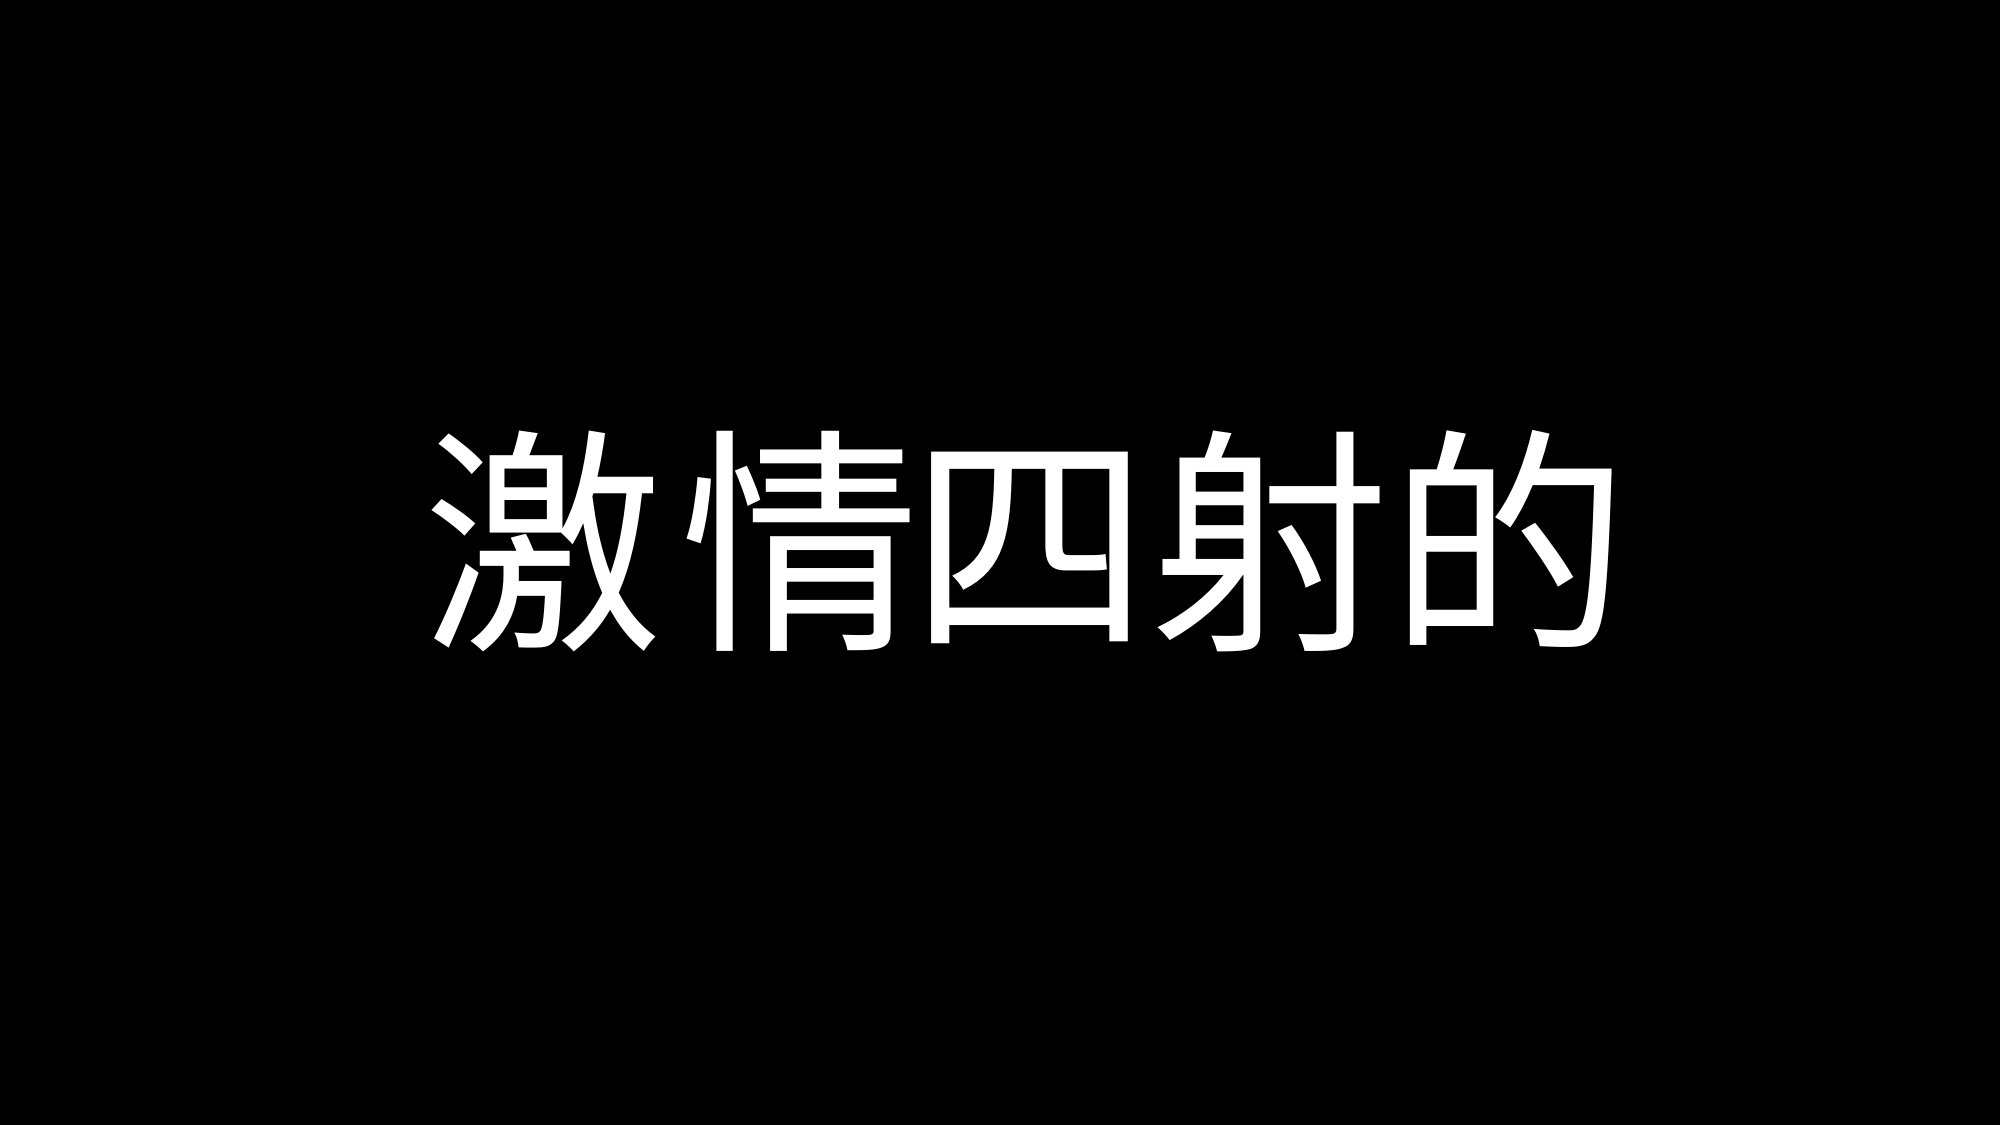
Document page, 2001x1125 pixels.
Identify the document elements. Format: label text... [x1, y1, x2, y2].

text_box 情 [665, 386, 895, 689]
text_box 四射的 [895, 386, 1645, 689]
text_box 激 [409, 386, 665, 689]
